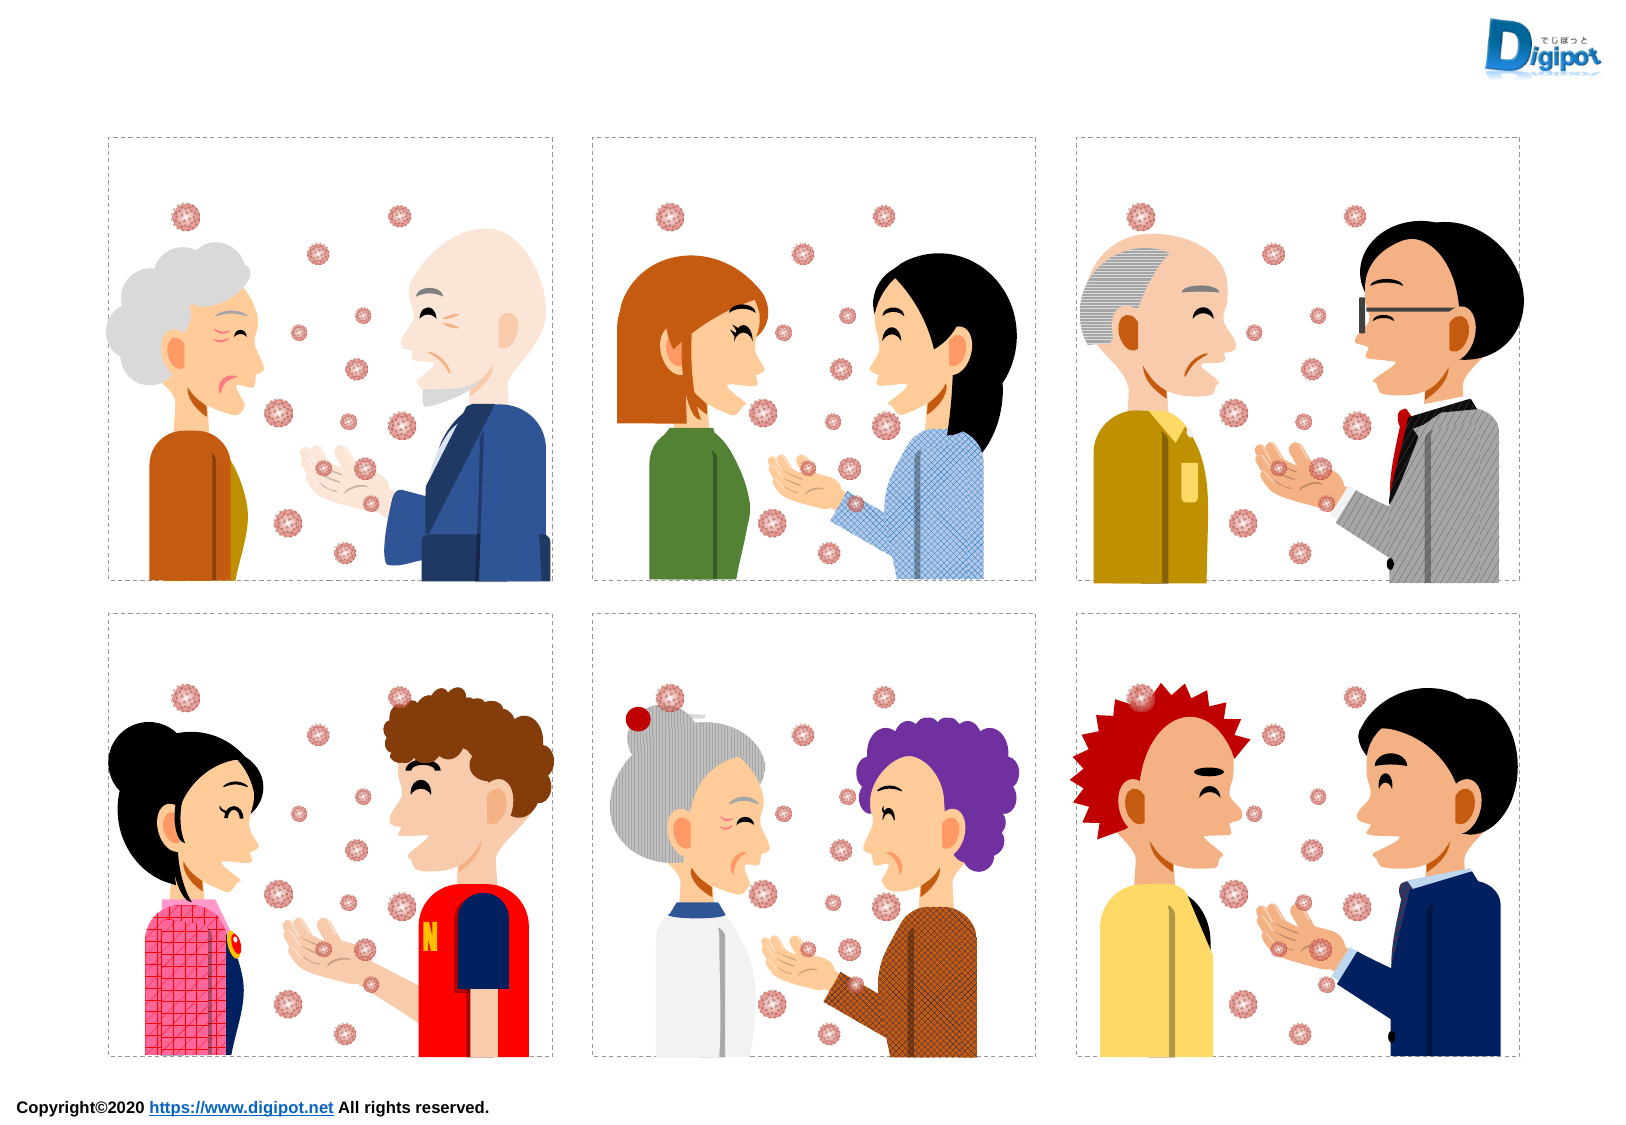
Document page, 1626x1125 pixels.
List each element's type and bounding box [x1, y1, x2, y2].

text_box [105, 202, 551, 583]
text_box [604, 683, 1020, 1058]
text_box [1051, 683, 1518, 1058]
text_box [1082, 202, 1517, 596]
text_box [108, 683, 555, 1058]
picture [1485, 18, 1602, 82]
text_box [617, 202, 1017, 580]
